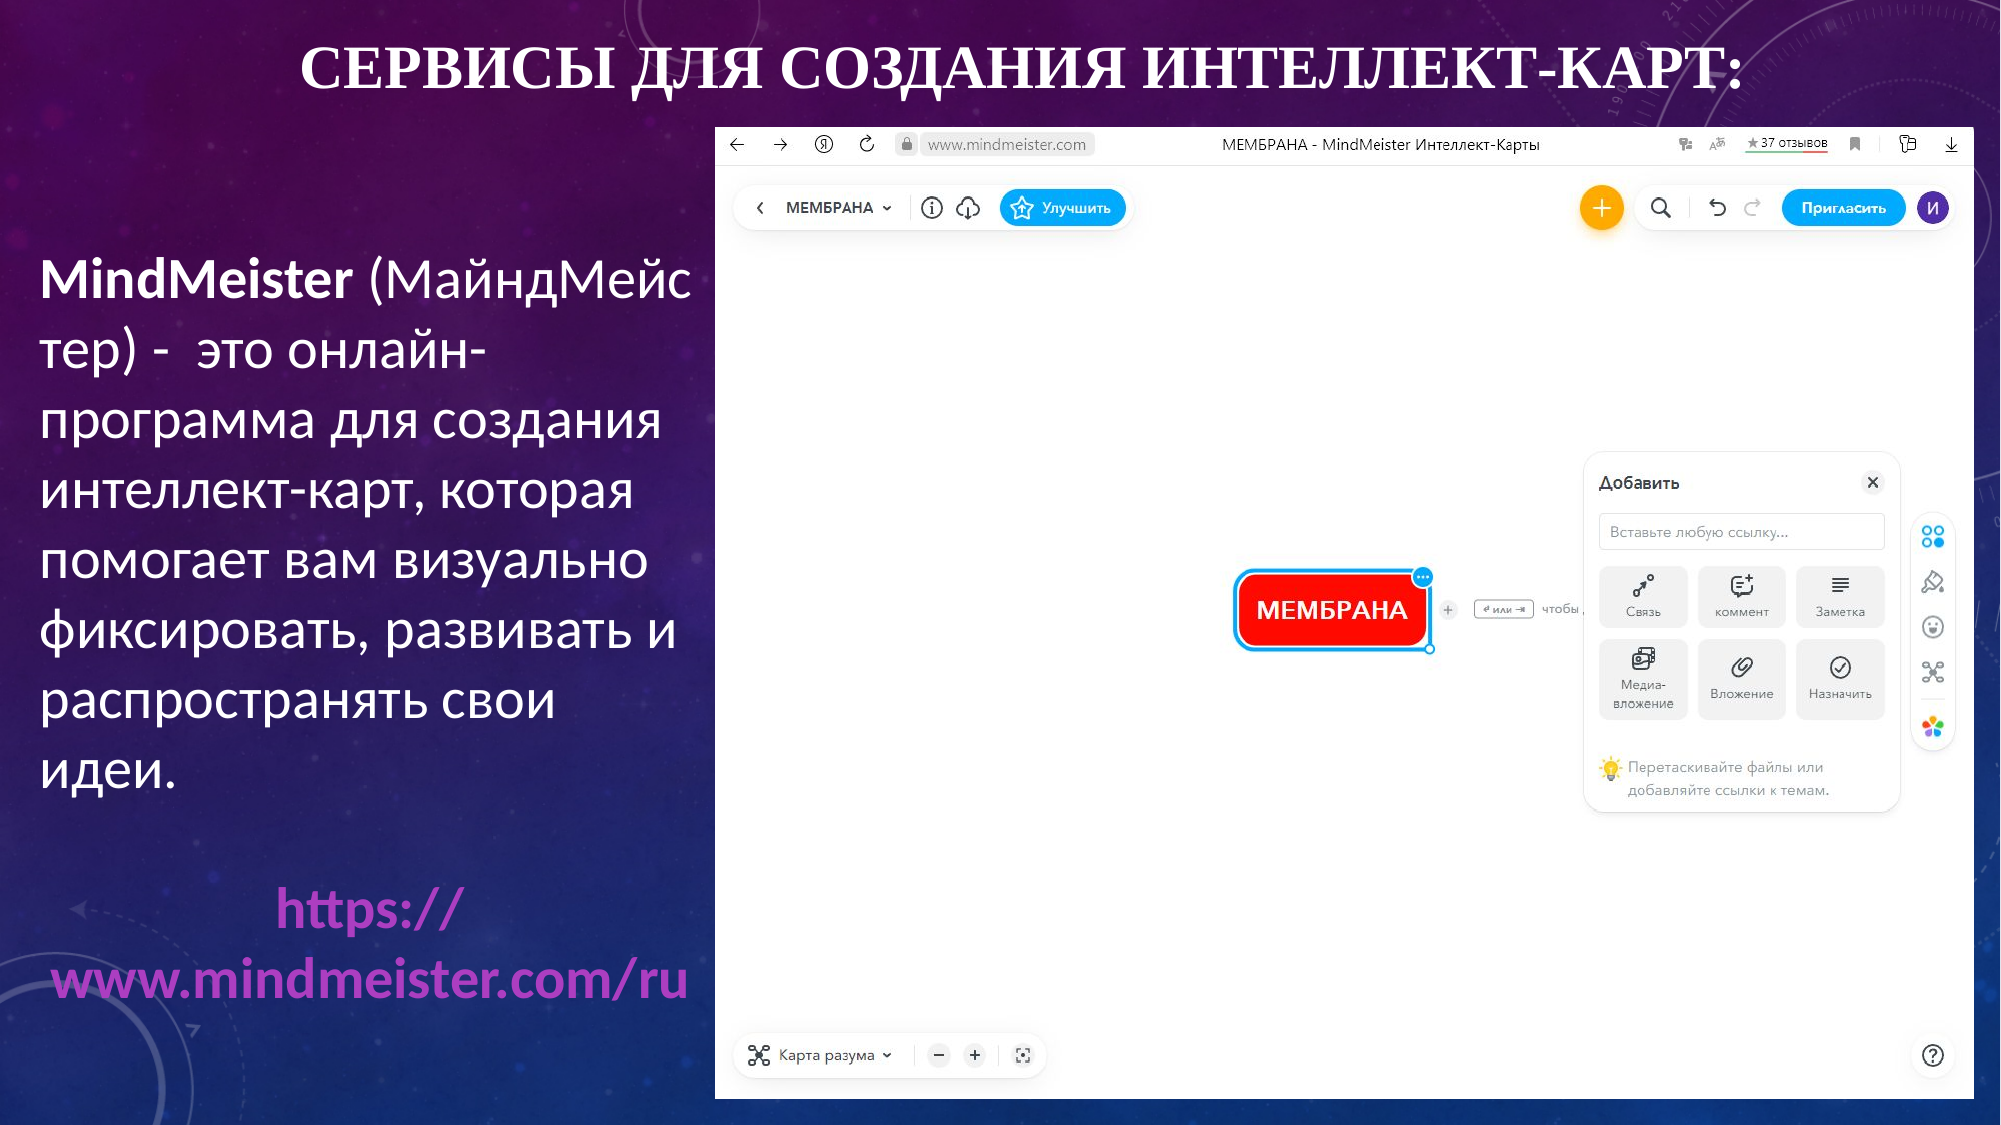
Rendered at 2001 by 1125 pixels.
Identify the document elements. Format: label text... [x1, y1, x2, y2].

text_box MindMeister (МайндМейстер) - это онлайн-программа для создания интеллект-карт, которая помогает вам визуально фиксировать, развивать и распространять свои идеи. https://www.mindmeister.com/ru [24, 233, 709, 1018]
text_box Сервисы для создания интеллект-карт: [211, 0, 1835, 128]
picture [0, 0, 2001, 1125]
